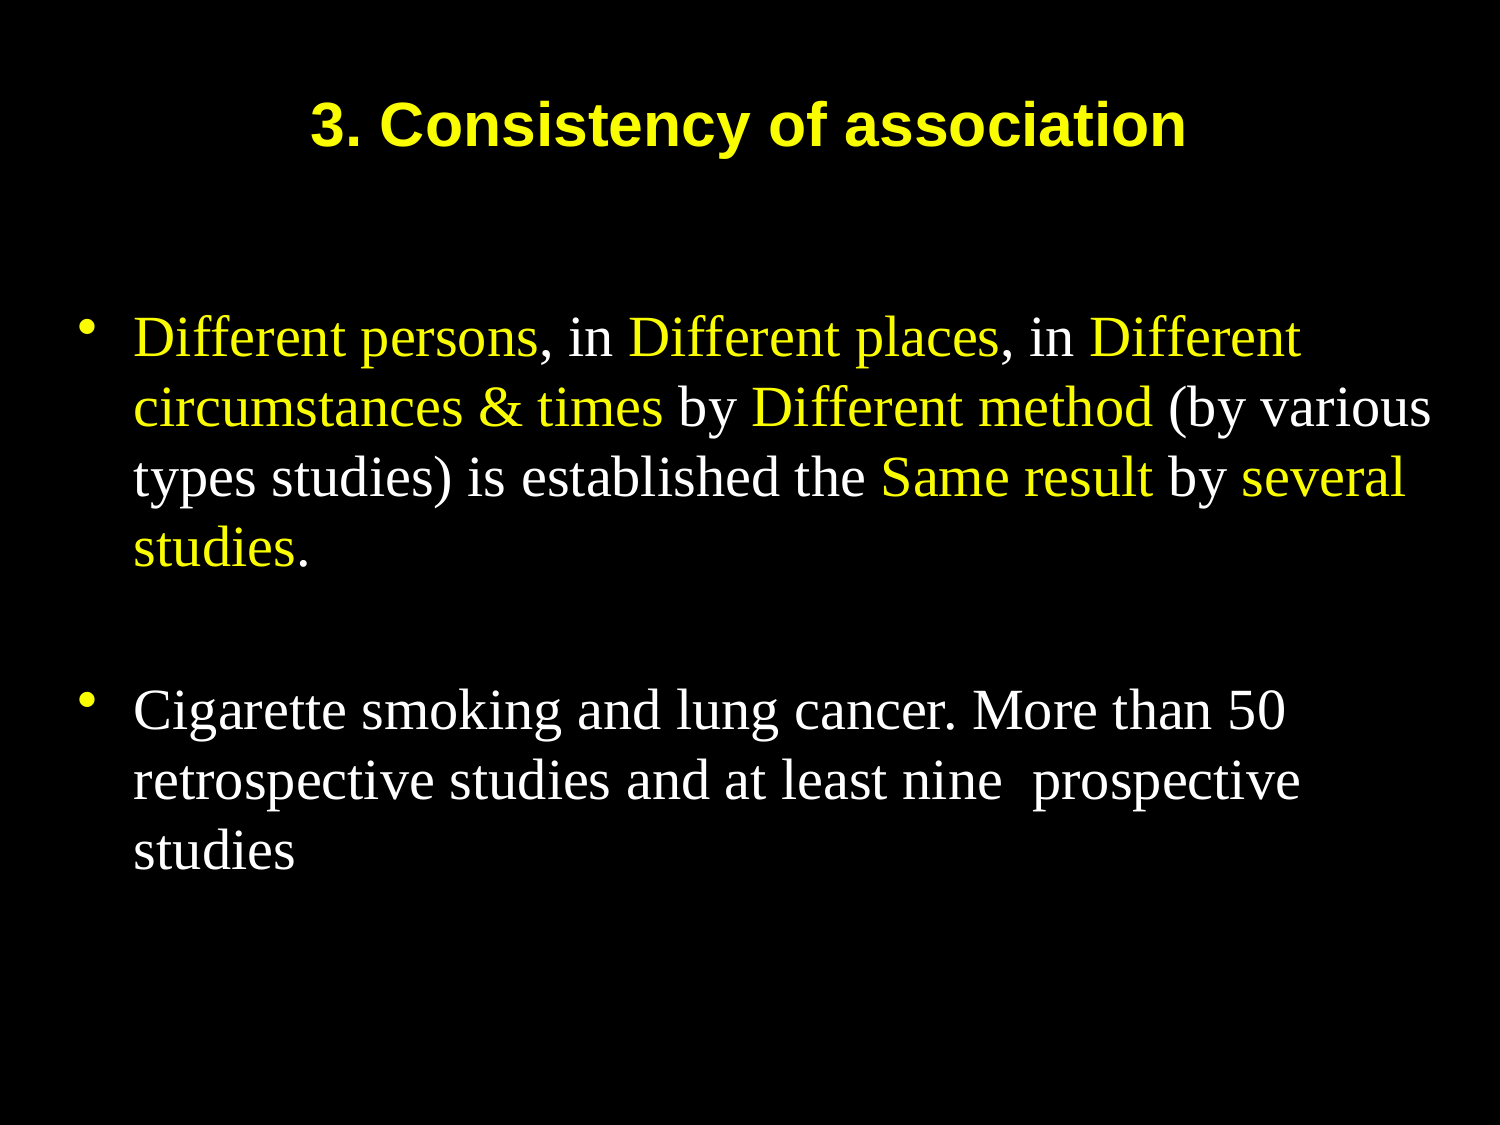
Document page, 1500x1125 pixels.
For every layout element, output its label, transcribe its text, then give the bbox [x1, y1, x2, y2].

list Different persons, in Different places, in Different circumstances & times by Different method (by various types studies) is established the Same result by several studies. Cigarette smoking and lung cancer. More than 50 retrospective studies and at least nine prospective studies [62, 290, 1476, 966]
title 3. Consistency of association [112, 65, 1388, 254]
